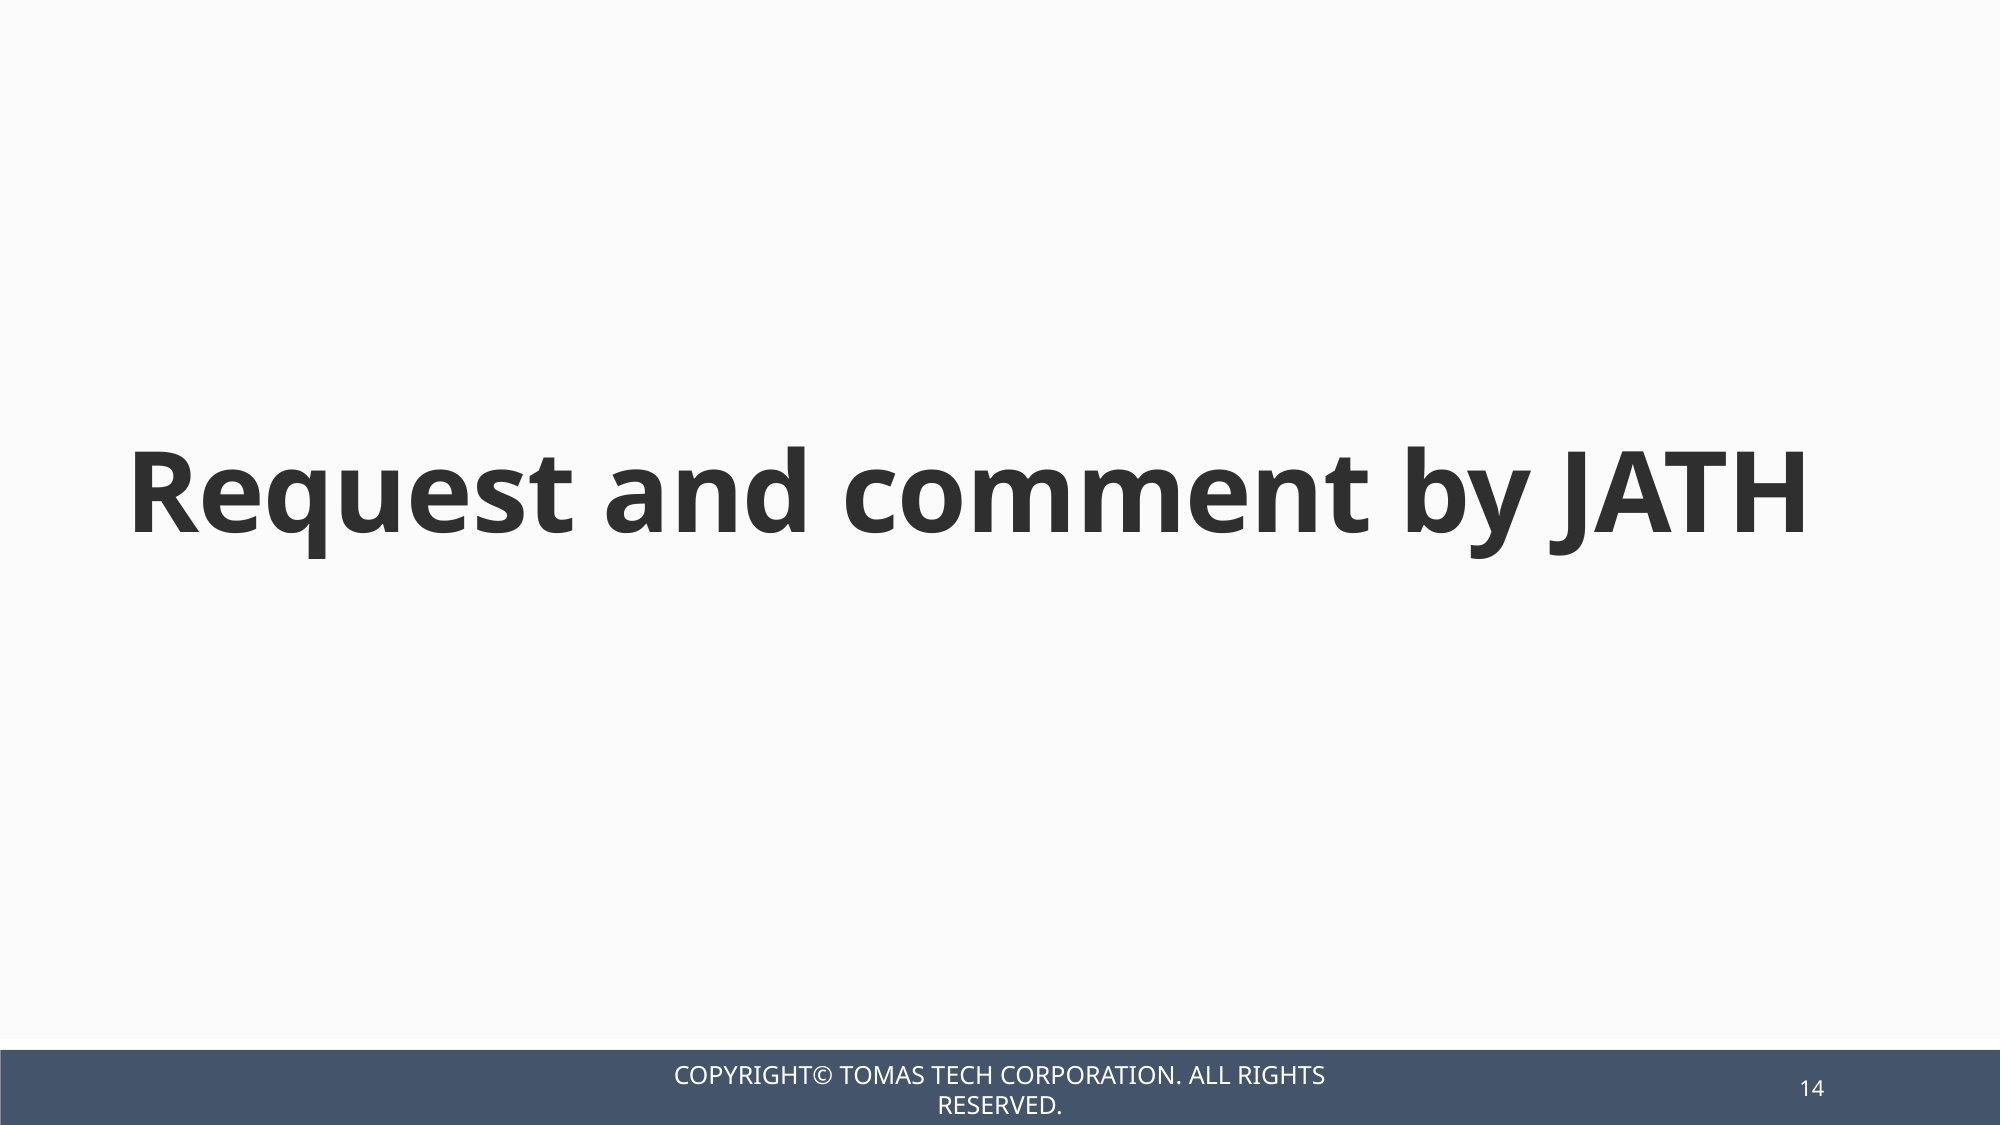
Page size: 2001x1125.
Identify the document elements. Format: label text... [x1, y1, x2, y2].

text_box Request and comment by JATH [0, 405, 1940, 563]
slide_number 14 [1624, 1059, 1840, 1120]
footer Copyright© TOMAS TECH CORPORATION. All rights reserved. [604, 1059, 1396, 1120]
